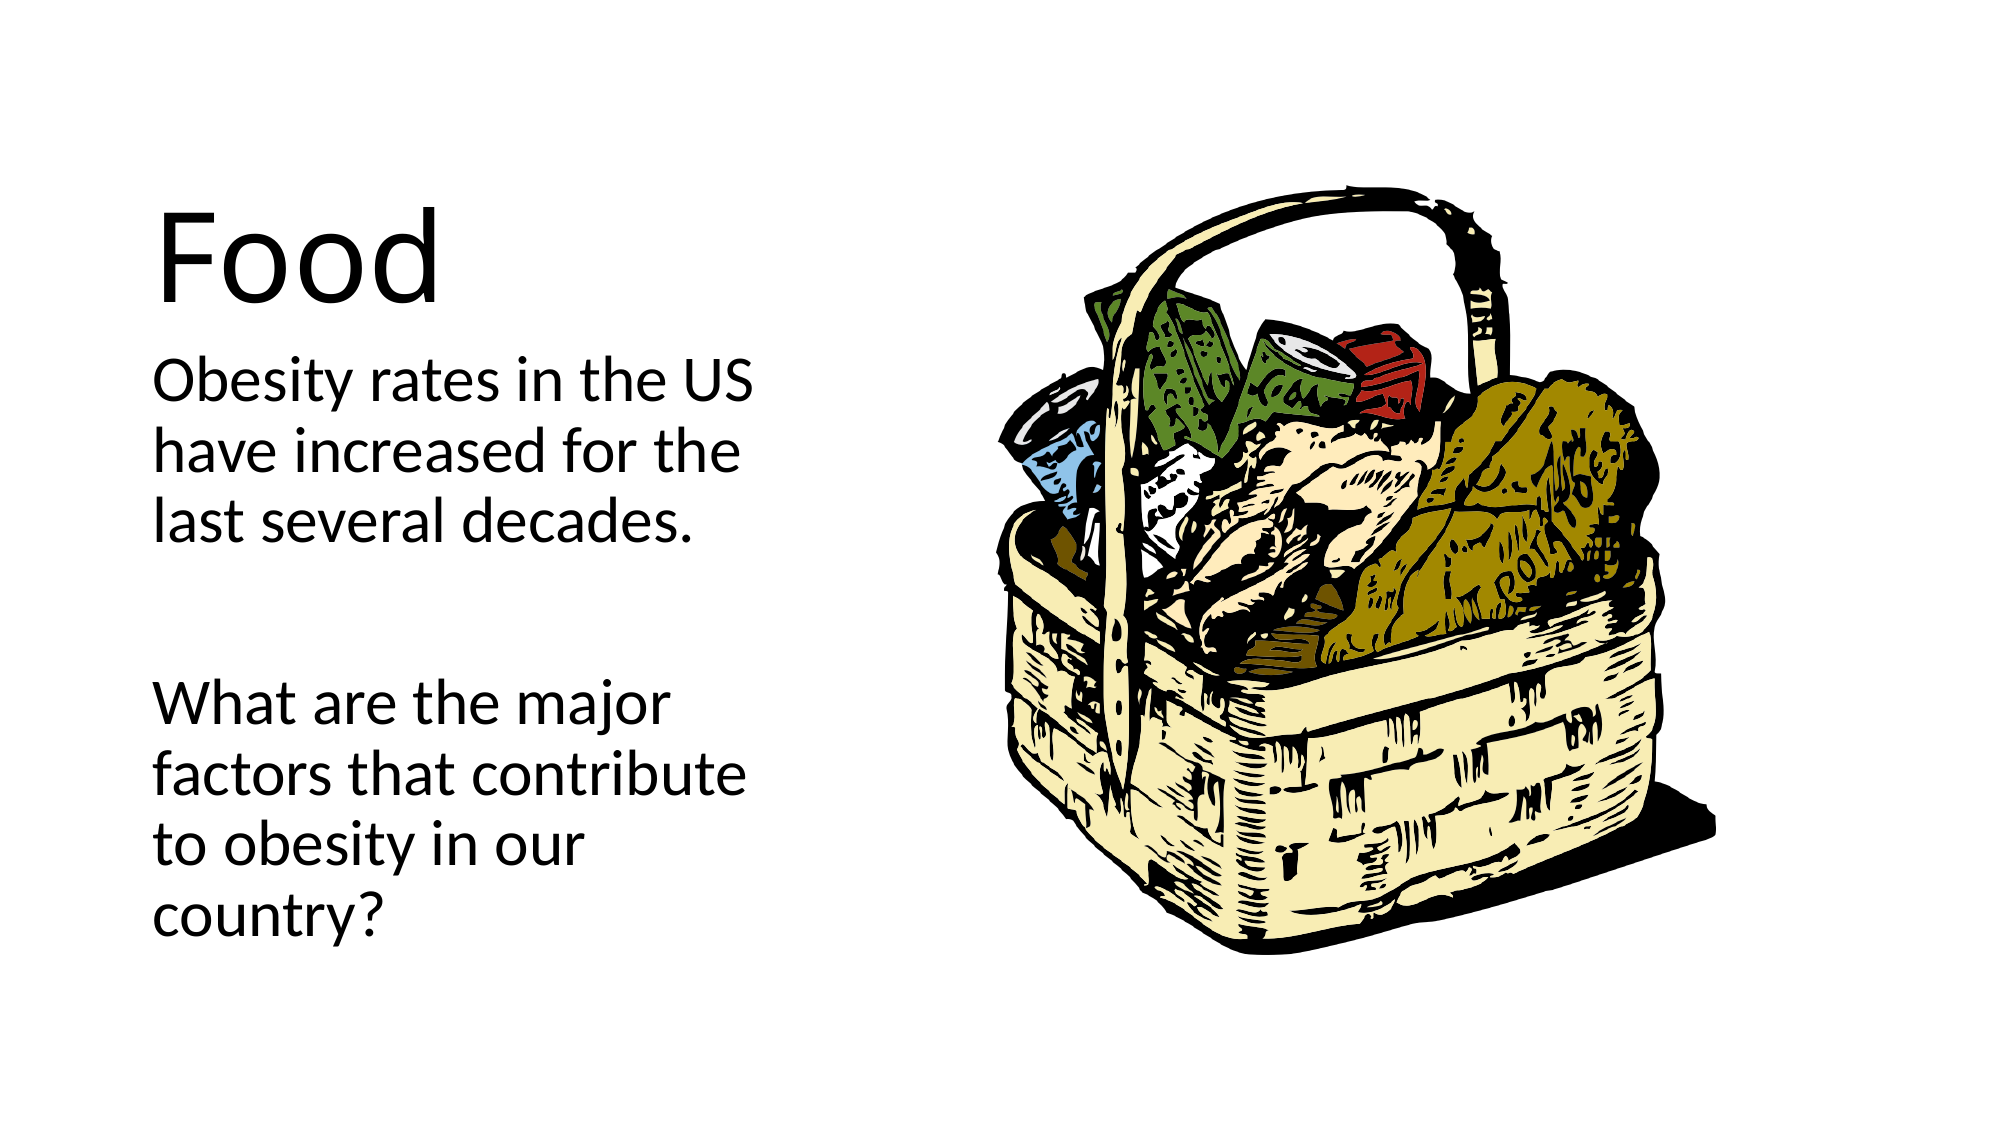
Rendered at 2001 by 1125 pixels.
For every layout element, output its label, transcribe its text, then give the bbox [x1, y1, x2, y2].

title Food [137, 75, 783, 337]
list Obesity rates in the US have increased for the last several decades. What are the major factors that contribute to obesity in our country? [137, 337, 783, 963]
picture [850, 161, 1863, 962]
